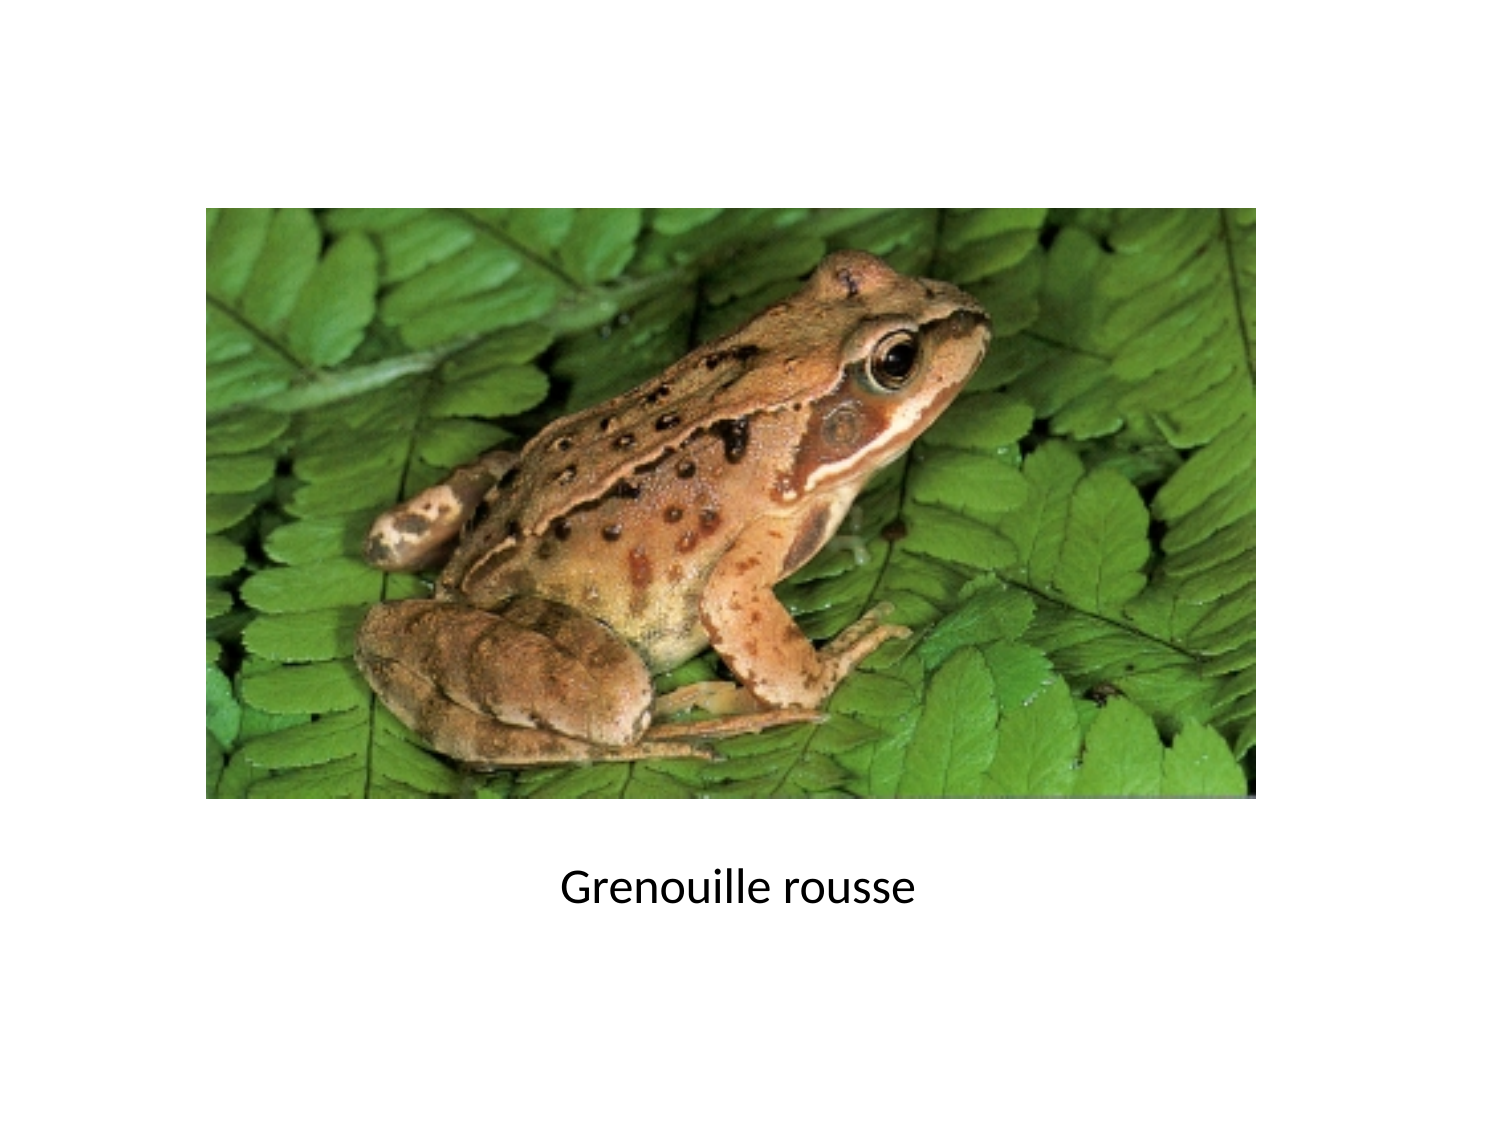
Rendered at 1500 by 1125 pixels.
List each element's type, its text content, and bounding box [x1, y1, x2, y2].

picture [206, 207, 1256, 799]
text_box Grenouille rousse [218, 845, 1258, 921]
